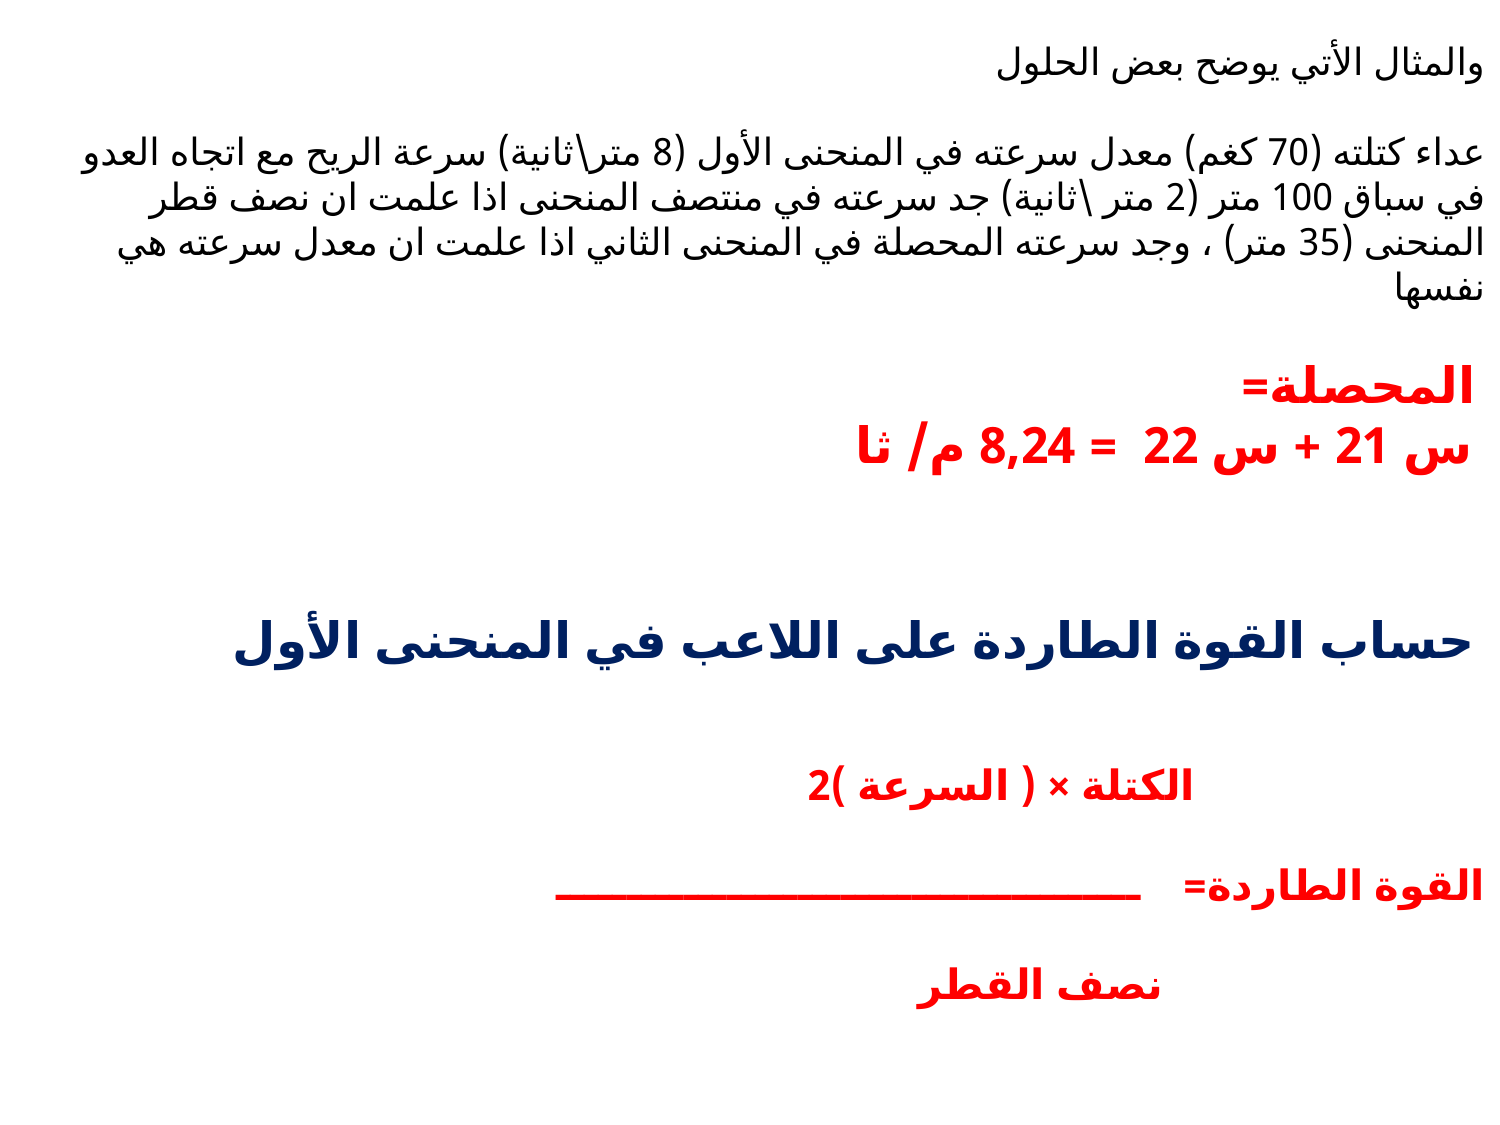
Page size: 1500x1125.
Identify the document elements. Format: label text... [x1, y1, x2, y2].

text_box والمثال الأتي يوضح بعض الحلول عداء كتلته (70 كغم) معدل سرعته في المنحنى الأول (8 متر\ثانية) سرعة الريح مع اتجاه العدو في سباق 100 متر (2 متر \ثانية) جد سرعته في منتصف المنحنى اذا علمت ان نصف قطر المنحنى (35 متر) ، وجد سرعته المحصلة في المنحنى الثاني اذا علمت ان معدل سرعته هي نفسها المحصلة= س 21 + س 22 = 8,24 م/ ثا حساب القوة الطاردة على اللاعب في المنحنى الأول الكتلة × ( السرعة )2 القوة الطاردة= ـــــــــــــــــــــــــــــــــــــــــ نصف القطر [29, 30, 1500, 1125]
